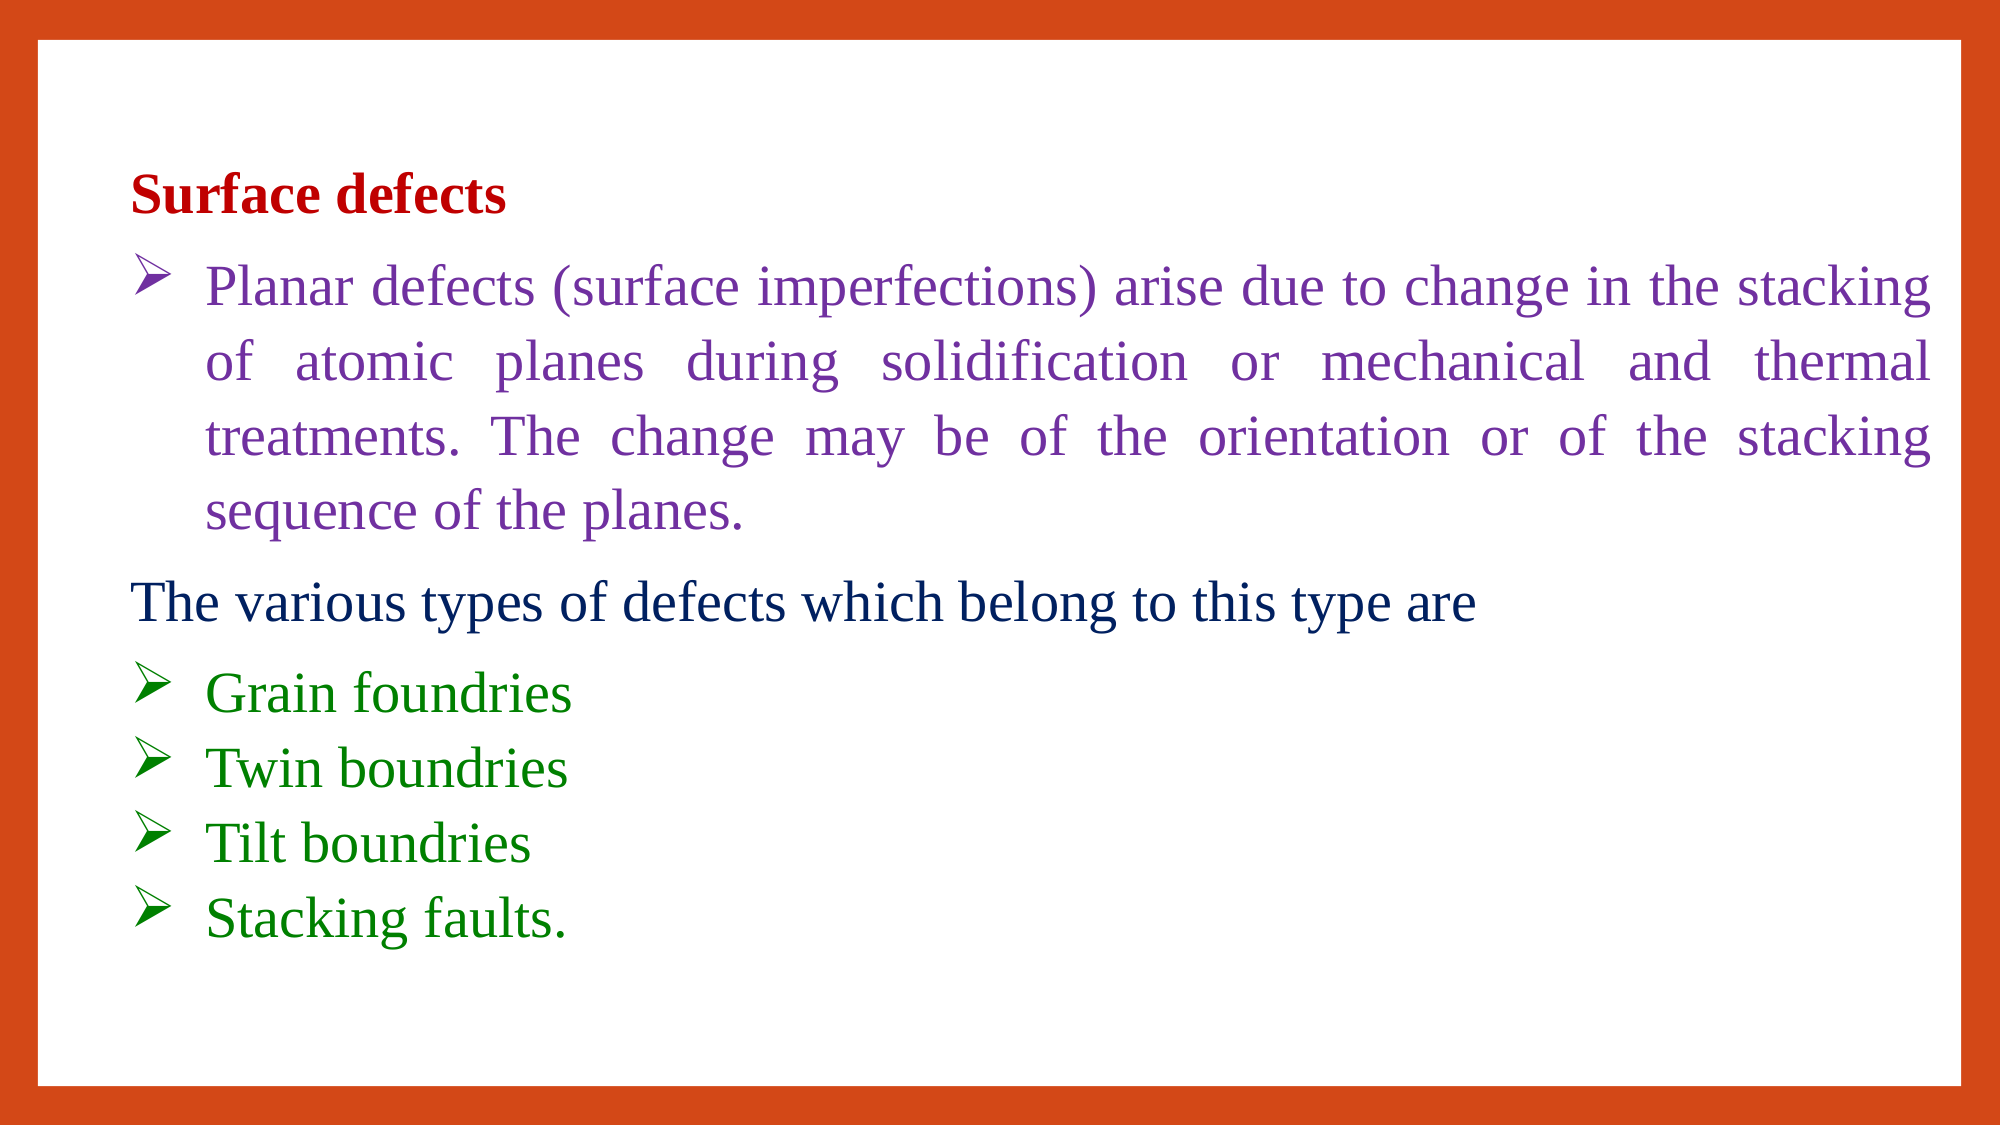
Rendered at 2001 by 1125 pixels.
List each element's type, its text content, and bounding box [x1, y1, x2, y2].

text_box Surface defects Planar defects (surface imperfections) arise due to change in the stacking of atomic planes during solidification or mechanical and thermal treatments. The change may be of the orientation or of the stacking sequence of the planes. The various types of defects which belong to this type are Grain foundries Twin boundries Tilt boundries Stacking faults. [115, 143, 1948, 957]
